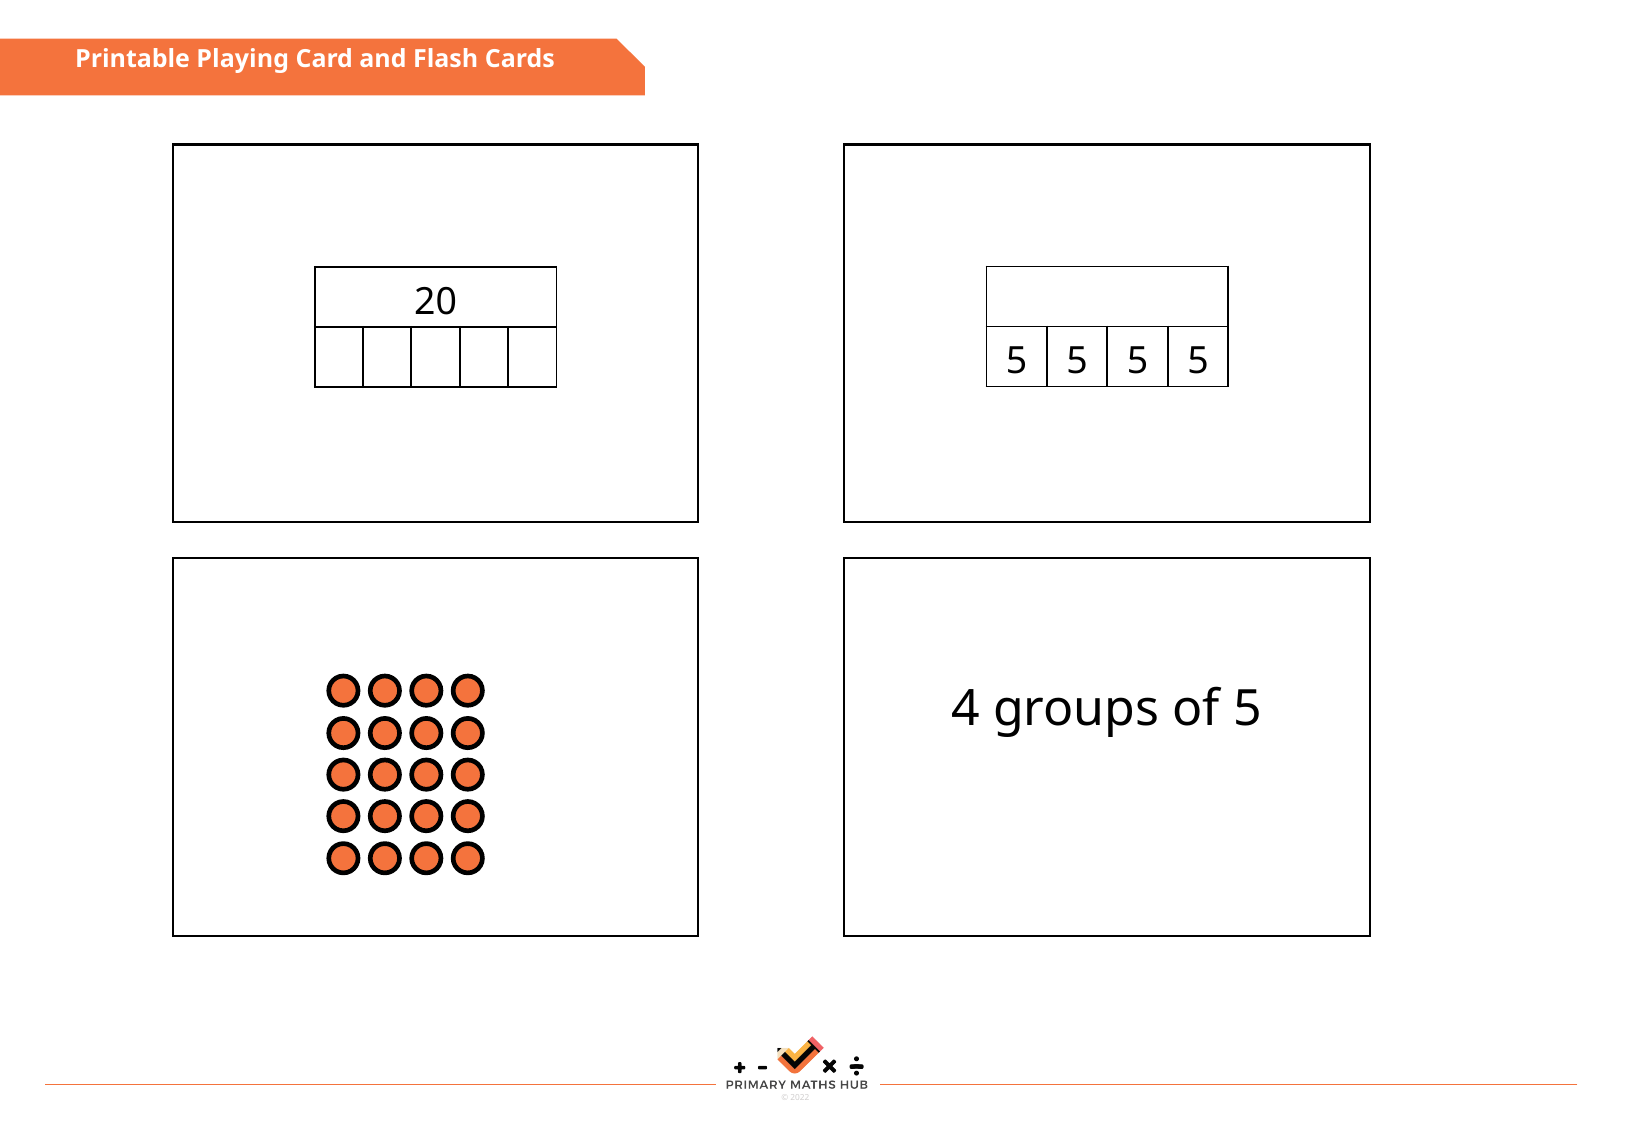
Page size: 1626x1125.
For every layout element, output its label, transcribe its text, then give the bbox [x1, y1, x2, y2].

text_box [410, 758, 443, 791]
text_box [410, 674, 443, 707]
text_box [410, 717, 443, 749]
text_box [369, 674, 401, 707]
text_box [172, 557, 699, 937]
table_cell [461, 328, 507, 386]
text_box [327, 842, 360, 874]
picture [722, 1034, 872, 1094]
text_box [369, 717, 401, 749]
text_box [452, 842, 484, 874]
text_box [327, 717, 360, 749]
text_box [369, 842, 401, 874]
text_box [327, 758, 360, 791]
text_box [327, 800, 360, 832]
table_cell 5 [987, 327, 1046, 386]
text_box [452, 758, 484, 791]
table_cell 5 [1169, 327, 1227, 386]
text_box [452, 674, 484, 707]
text_box © 2022 [720, 1084, 870, 1110]
table_header [987, 267, 1227, 326]
text_box [843, 557, 1371, 937]
text_box [410, 842, 443, 874]
table_header 20 [316, 268, 556, 326]
text_box [327, 674, 360, 707]
text_box [369, 800, 401, 832]
text_box [369, 758, 401, 791]
table_cell [364, 328, 410, 386]
text_box [452, 800, 484, 832]
table_cell [316, 328, 362, 386]
text_box [843, 143, 1371, 523]
table_cell 5 [1048, 327, 1106, 386]
text_box 4 groups of 5 [844, 668, 1370, 743]
text_box [410, 800, 443, 832]
text_box Printable Playing Card and Flash Cards [0, 37, 646, 97]
text_box [172, 143, 699, 523]
table_cell 5 [1108, 327, 1167, 386]
text_box [452, 717, 484, 749]
table_cell [412, 328, 459, 386]
table_cell [509, 328, 556, 386]
